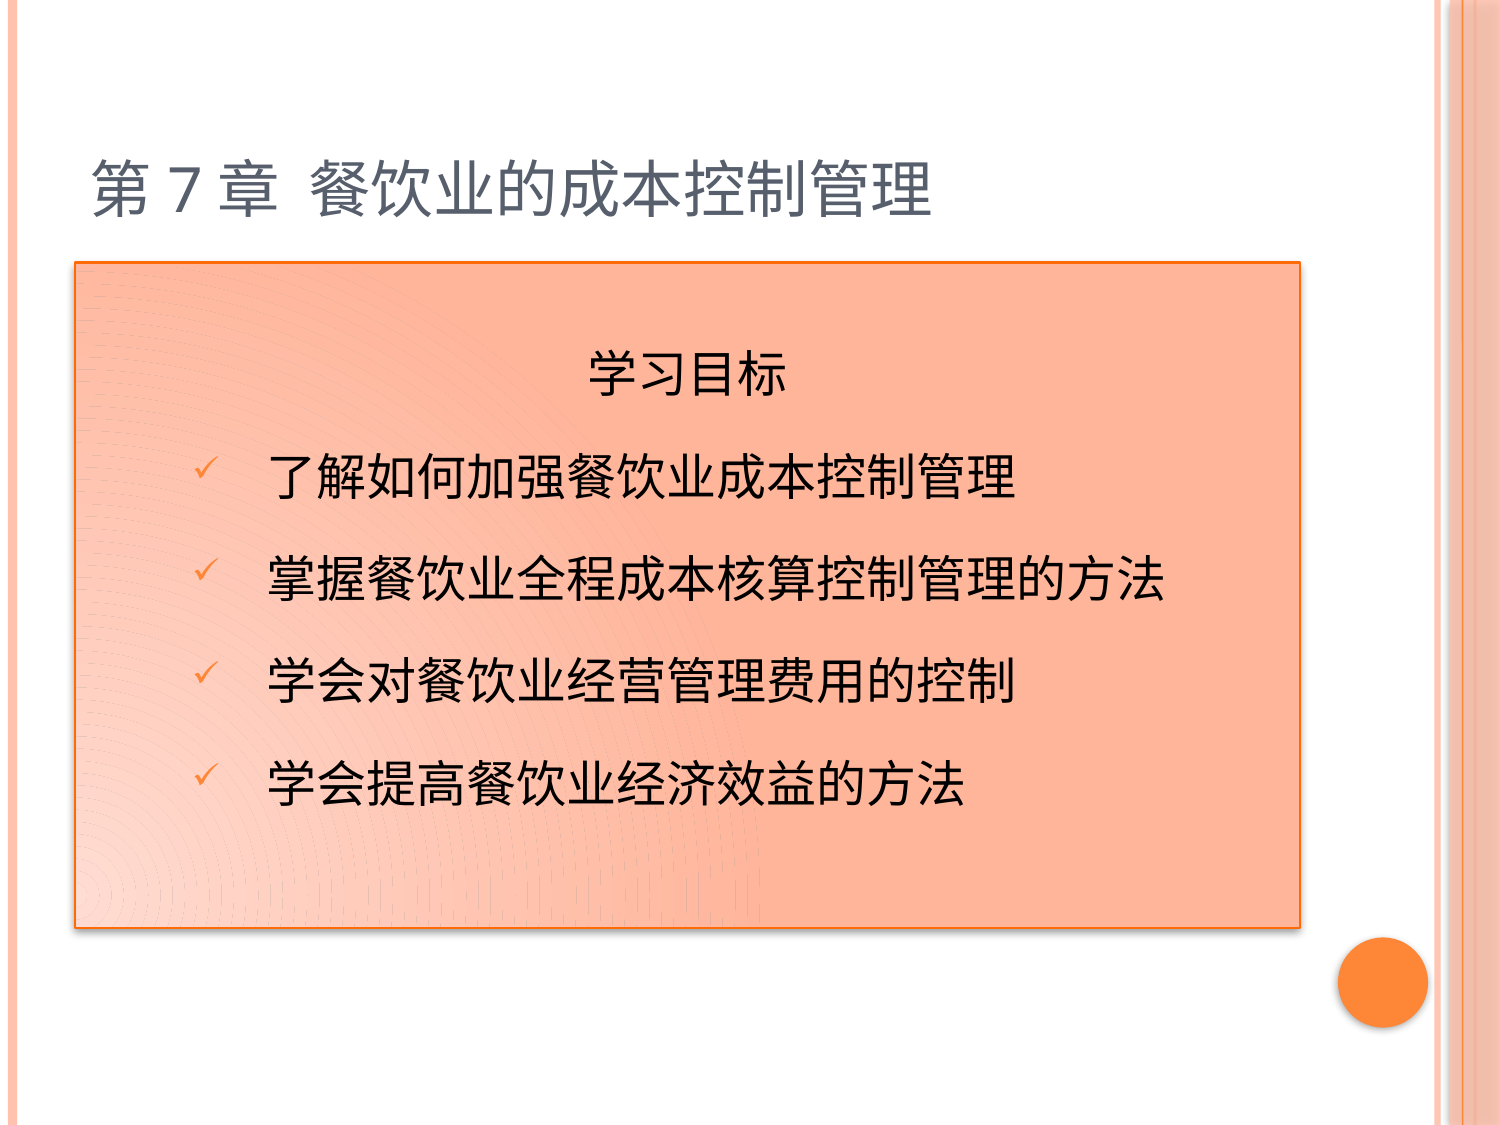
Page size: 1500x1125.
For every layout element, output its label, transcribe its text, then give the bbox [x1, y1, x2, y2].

title 第7章 餐饮业的成本控制管理 [75, 45, 1300, 233]
list 学习目标 了解如何加强餐饮业成本控制管理 掌握餐饮业全程成本核算控制管理的方法 学会对餐饮业经营管理费用的控制 学会提高餐饮业经济效益的方法 [74, 261, 1301, 929]
